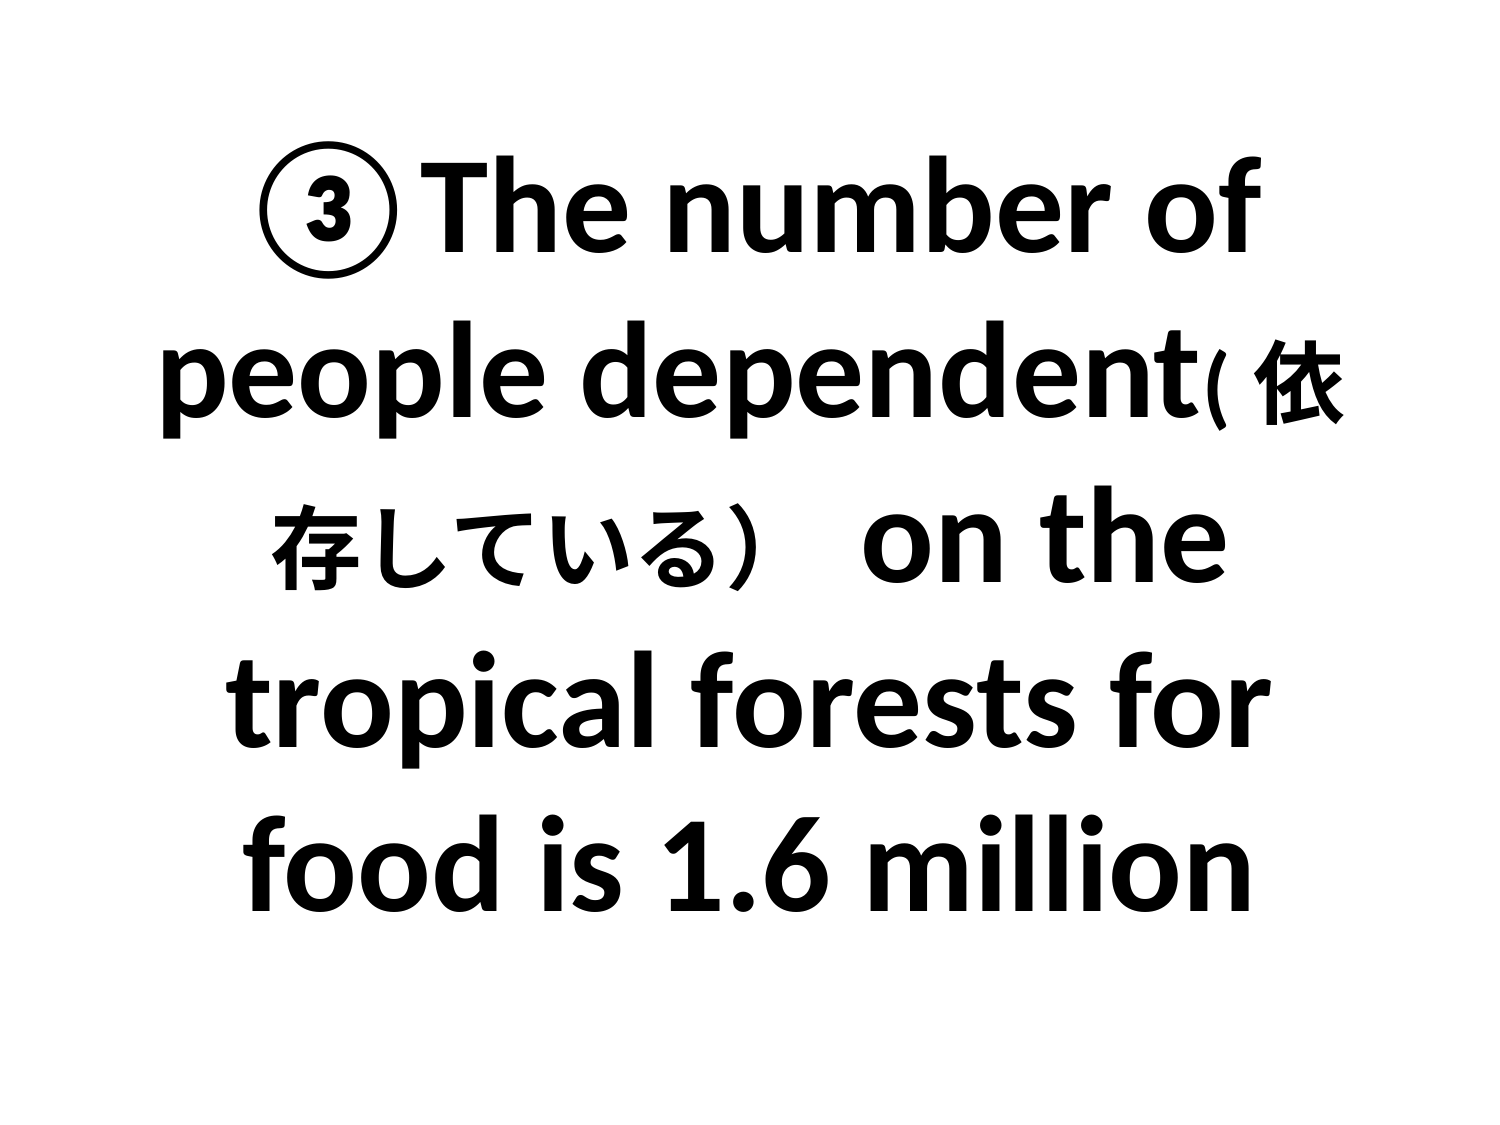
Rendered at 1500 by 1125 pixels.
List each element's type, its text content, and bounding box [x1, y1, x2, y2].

title ③The number of people dependent(依存している） on the tropical forests for food is 1.6 million [112, 113, 1388, 941]
